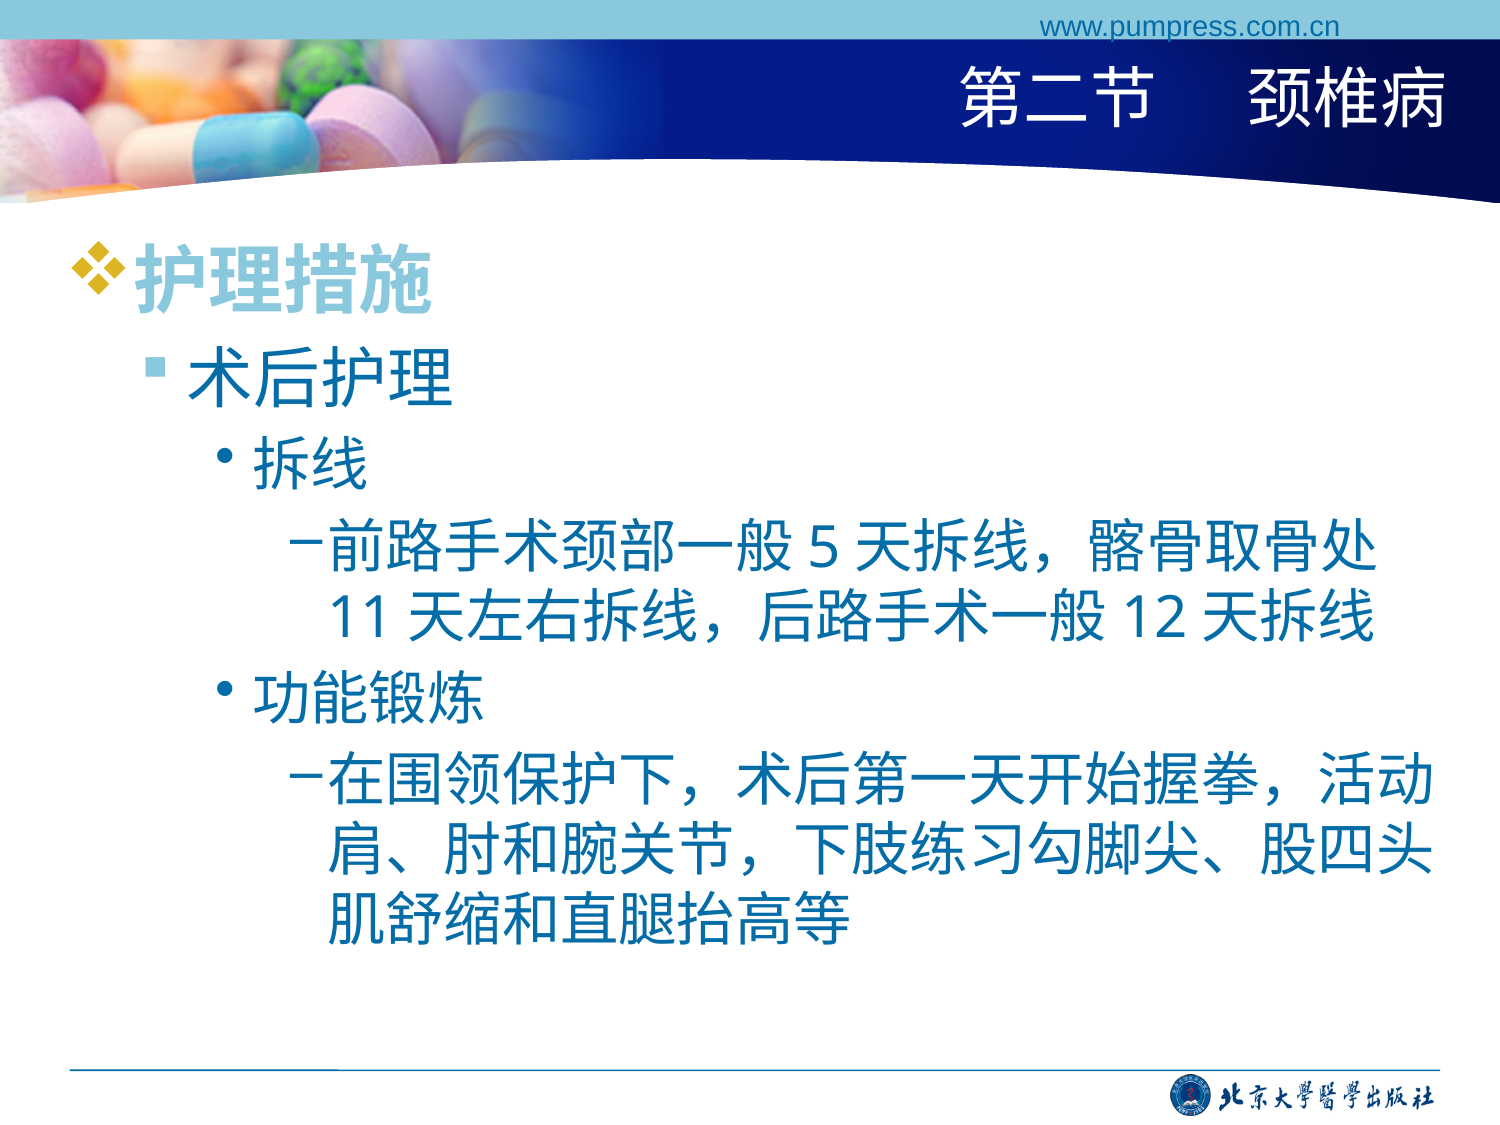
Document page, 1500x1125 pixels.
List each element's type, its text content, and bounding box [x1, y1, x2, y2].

title 第二节 颈椎病 [137, 49, 1463, 143]
list 护理措施 术后护理 拆线 前路手术颈部一般5天拆线，髂骨取骨处11天左右拆线，后路手术一般12天拆线 功能锻炼 在围领保护下，术后第一天开始握拳，活动肩、肘和腕关节，下肢练习勾脚尖、股四头肌舒缩和直腿抬高等 [49, 224, 1463, 1026]
slide_number www.pumpress.com.cn [1025, 0, 1463, 38]
picture [1170, 1074, 1436, 1118]
picture [0, 40, 1500, 203]
